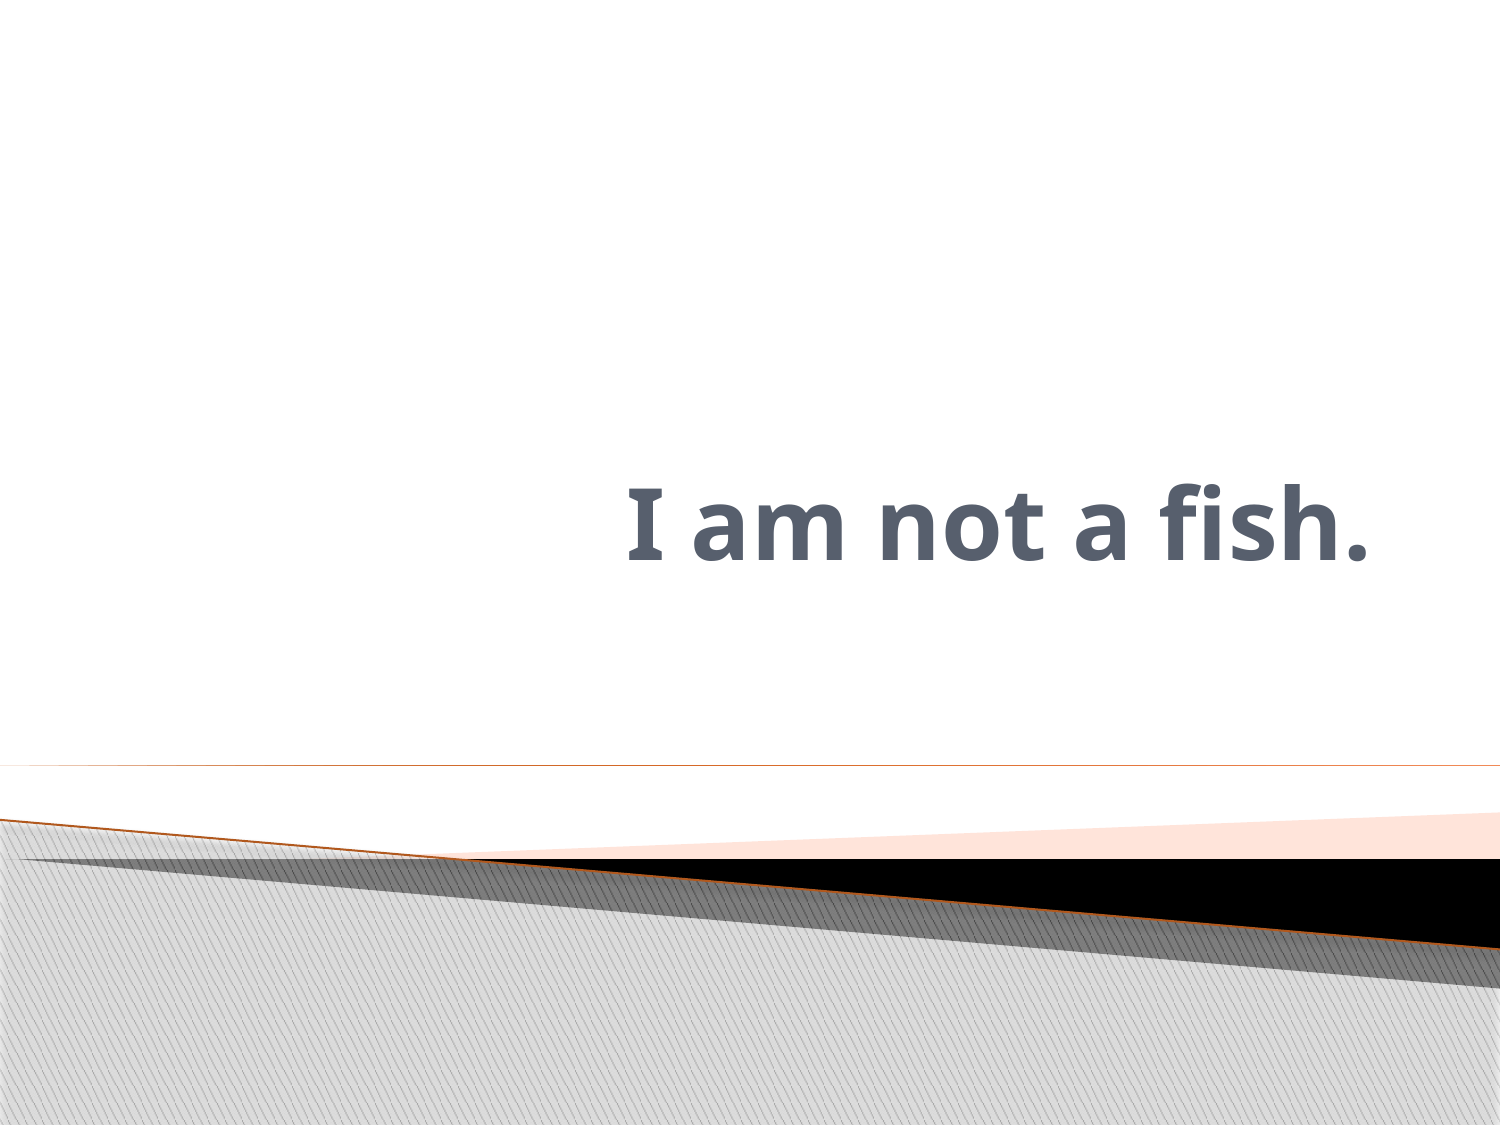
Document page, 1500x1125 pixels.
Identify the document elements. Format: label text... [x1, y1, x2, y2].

title I am not a fish. [112, 287, 1388, 588]
picture [5, 859, 1500, 989]
